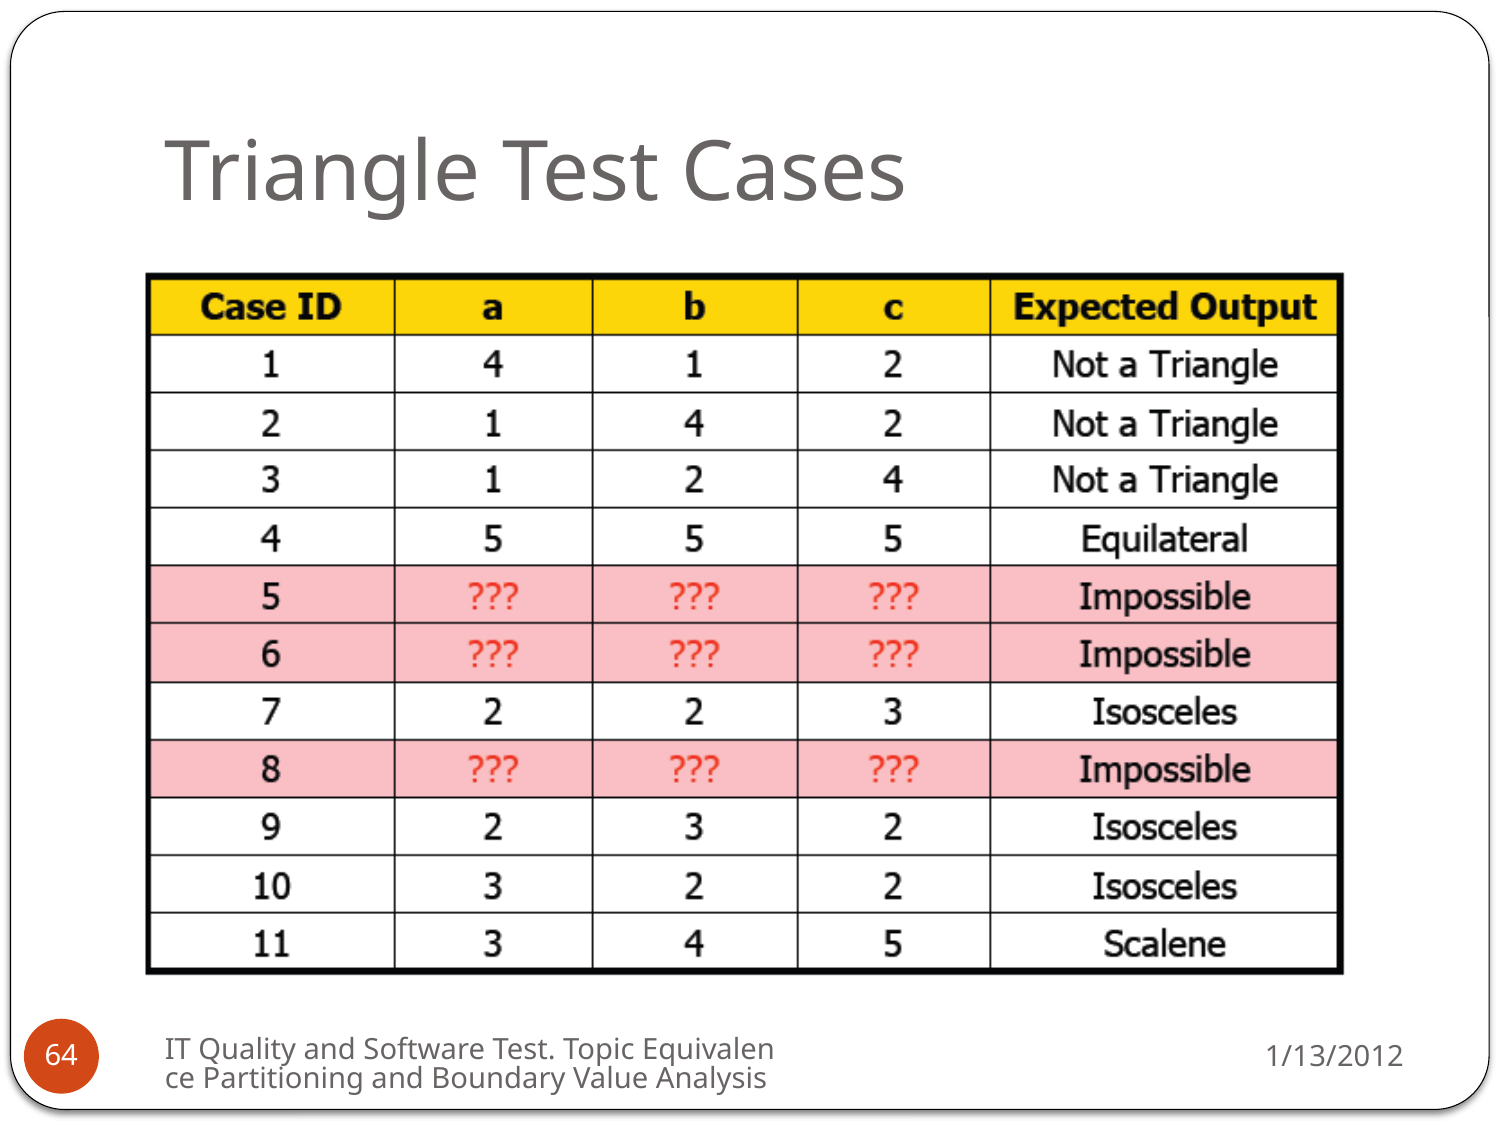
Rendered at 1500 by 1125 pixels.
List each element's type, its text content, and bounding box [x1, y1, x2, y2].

slide_number 64 [23, 1018, 99, 1094]
title Triangle Test Cases [150, 45, 1425, 233]
picture [124, 237, 1363, 1001]
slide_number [1012, 1015, 1419, 1094]
footer IT Quality and Software Test. Topic Equivalence Partitioning and Boundary Value Analysis [150, 1012, 800, 1088]
